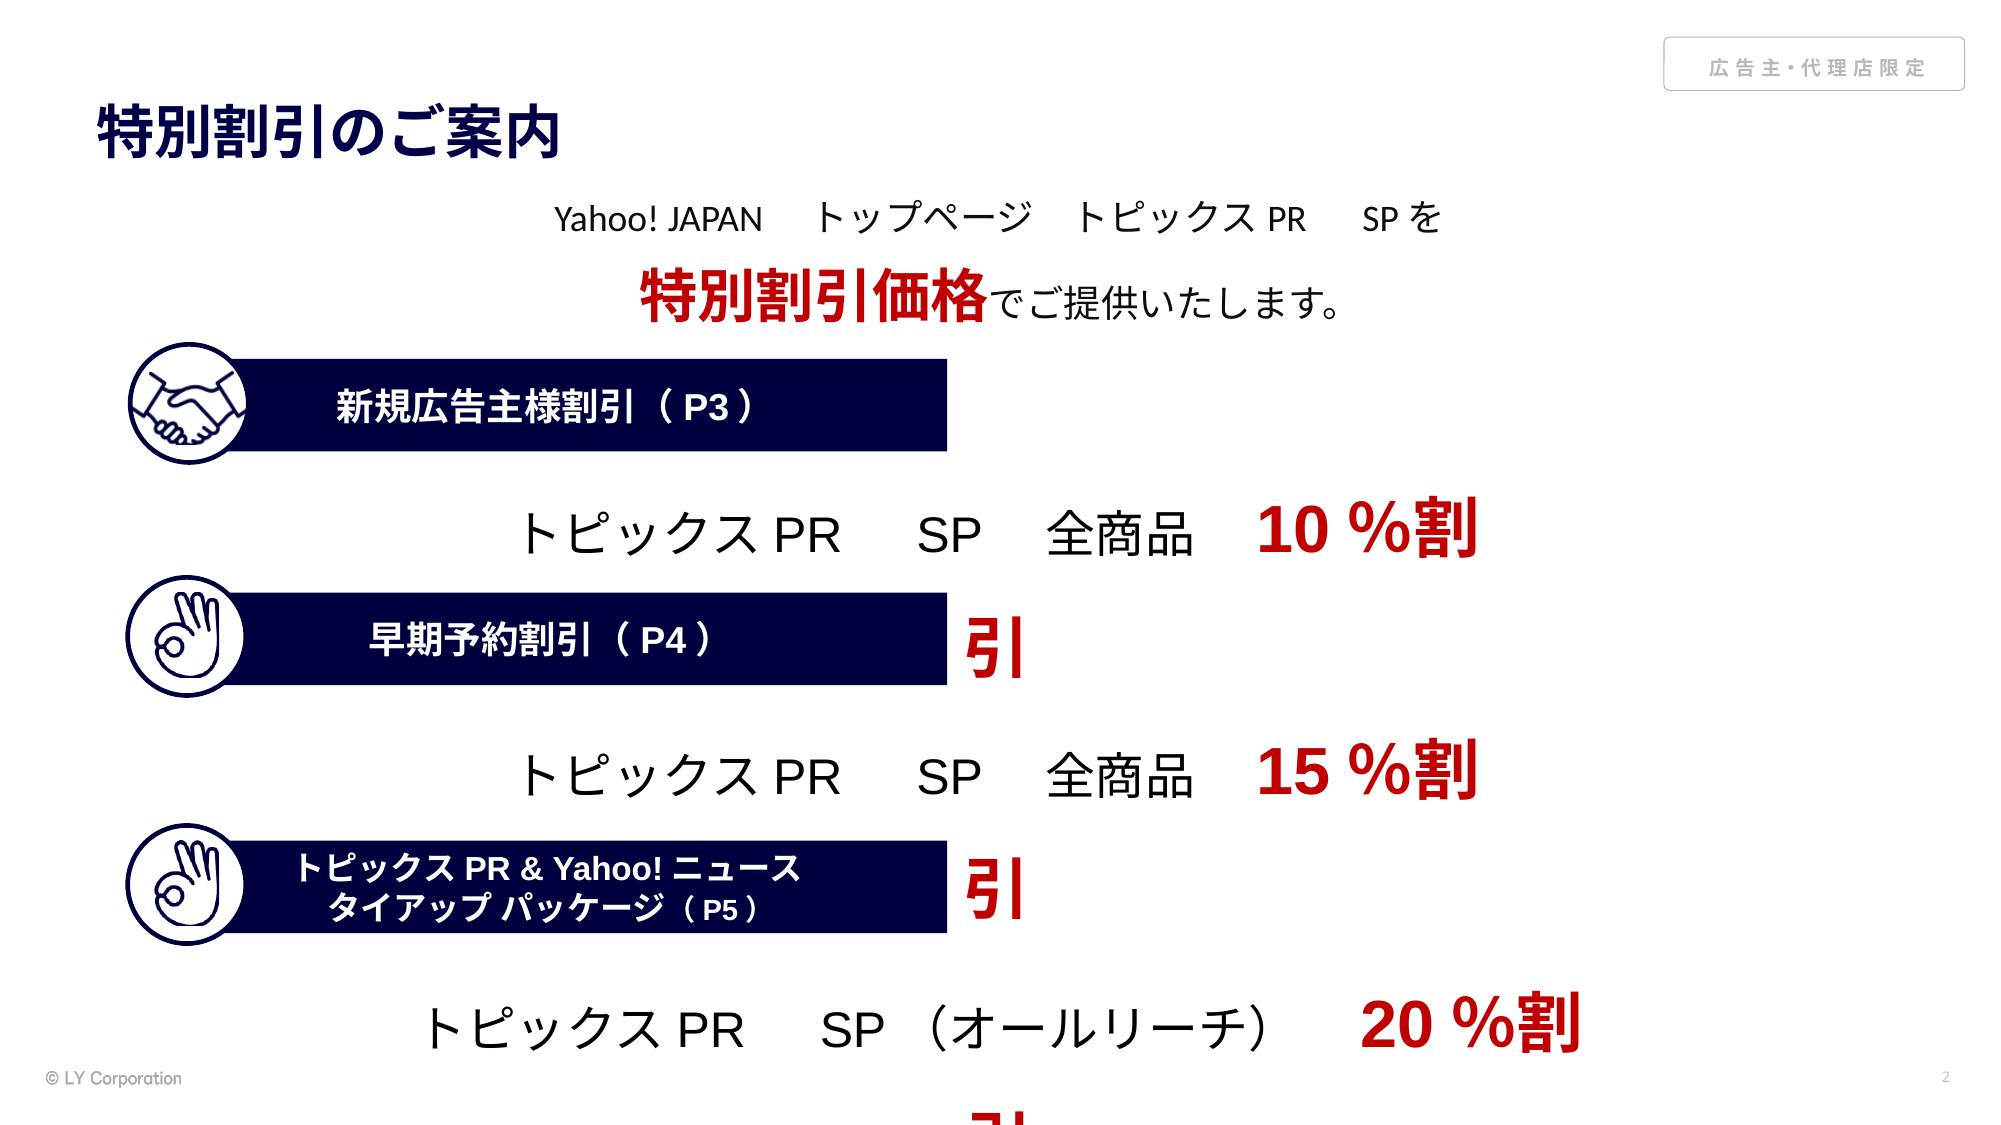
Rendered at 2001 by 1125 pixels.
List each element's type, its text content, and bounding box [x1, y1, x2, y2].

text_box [127, 824, 948, 945]
list Yahoo! JAPAN トップページ トピックスPR SPを 特別割引価格でご提供いたします。 [96, 180, 1904, 311]
text_box トピックスPR SP 全商品 15％割引 [479, 694, 1514, 933]
picture [46, 1071, 181, 1088]
picture [128, 371, 254, 445]
title 特別割引のご案内 [96, 95, 1904, 180]
text_box トピックスPR SP 全商品 10％割引 [464, 438, 1529, 694]
text_box 新規広告主様割引（P3） [226, 357, 949, 453]
text_box [138, 342, 241, 371]
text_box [127, 576, 948, 696]
text_box [145, 445, 234, 465]
text_box トピックスPR SP（オールリーチ） 20％割引 [375, 933, 1625, 1125]
